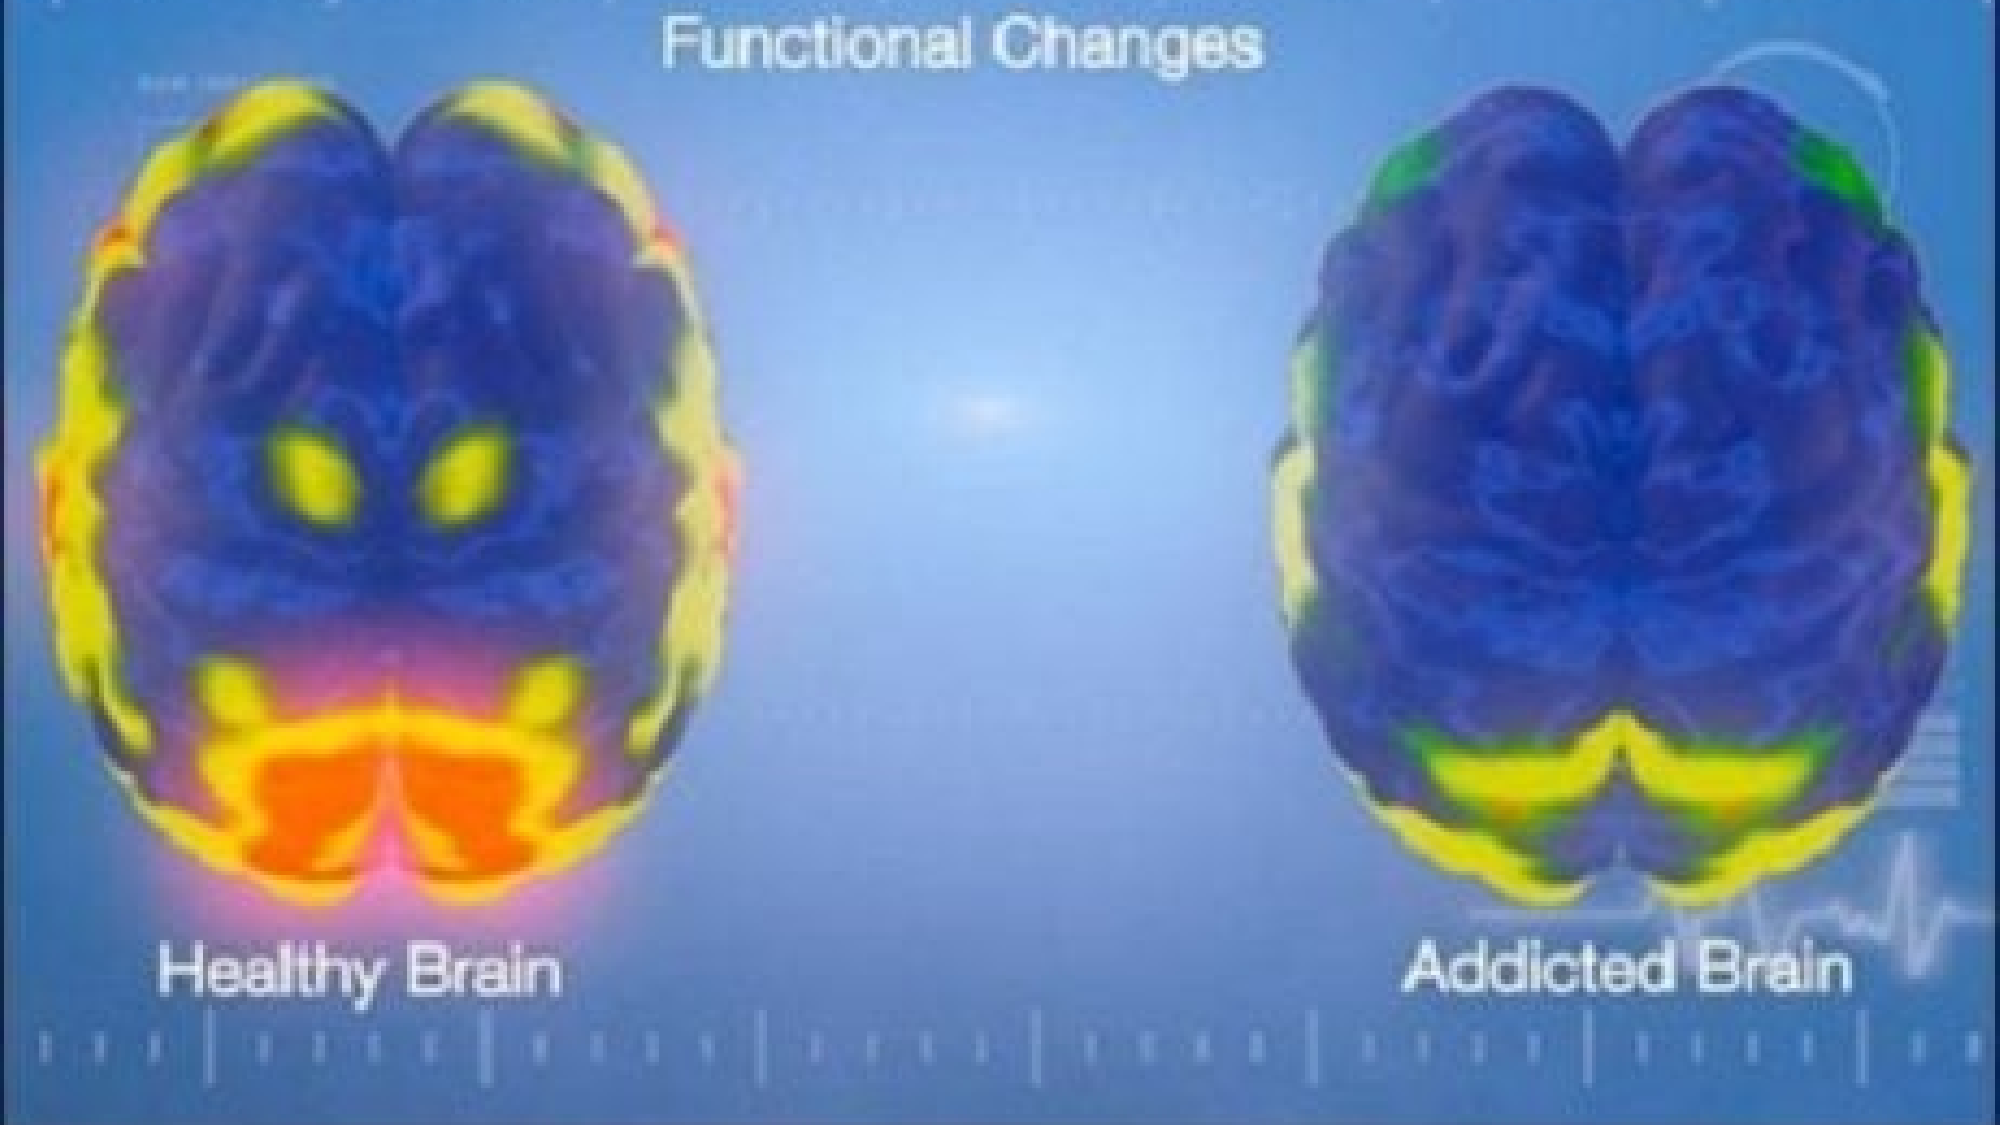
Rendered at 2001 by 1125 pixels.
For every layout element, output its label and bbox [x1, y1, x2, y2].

list [0, 0, 2000, 1125]
